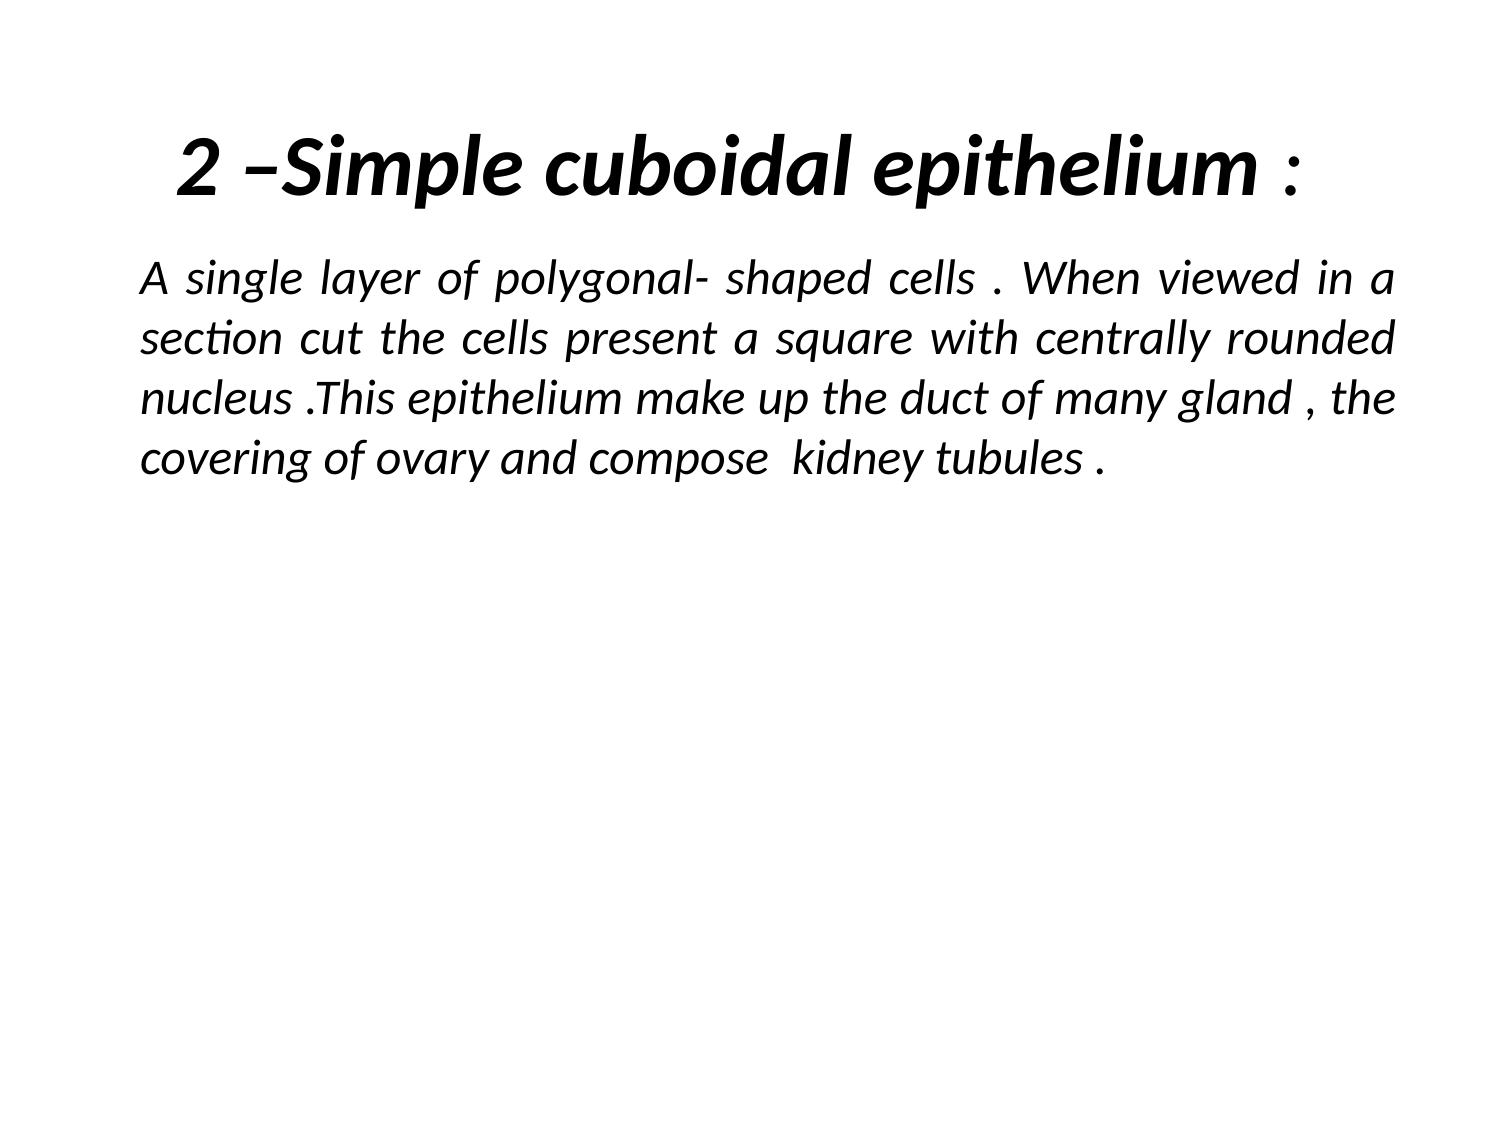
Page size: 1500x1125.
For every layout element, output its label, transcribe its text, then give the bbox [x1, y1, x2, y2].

subtitle A single layer of polygonal- shaped cells . When viewed in a section cut the cells present a square with centrally rounded nucleus .This epithelium make up the duct of many gland , the covering of ovary and compose kidney tubules . [125, 237, 1413, 925]
title 2 –Simple cuboidal epithelium : [112, 99, 1388, 325]
